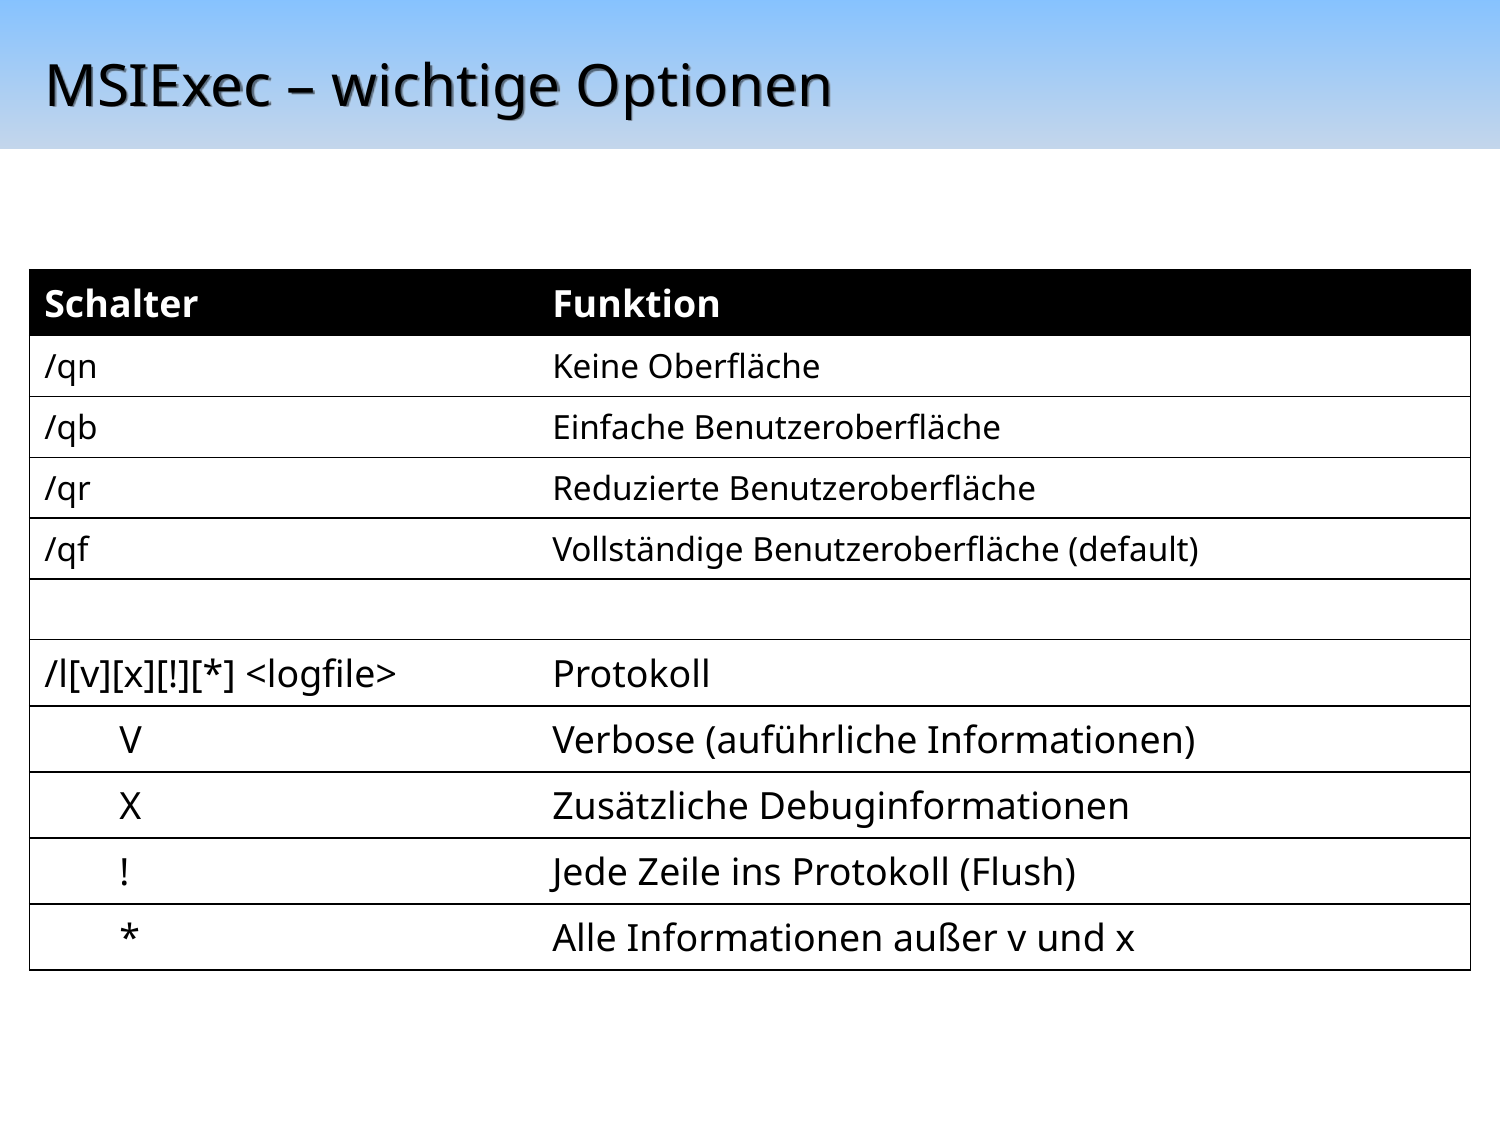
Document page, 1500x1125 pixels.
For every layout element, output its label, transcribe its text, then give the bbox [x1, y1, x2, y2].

title MSIExec – wichtige Optionen [29, 29, 1471, 138]
table_header Funktion [537, 270, 1470, 335]
table_cell /qr [30, 458, 537, 517]
table_cell /qf [30, 519, 537, 578]
table_cell Reduzierte Benutzeroberfläche [537, 458, 1470, 517]
table_cell [537, 580, 1470, 639]
table_cell /l[v][x][!][*] <logfile> [30, 640, 537, 705]
table_cell Vollständige Benutzeroberfläche (default) [537, 519, 1470, 578]
table_cell V [30, 707, 537, 771]
table_cell Verbose (auführliche Informationen) [537, 707, 1470, 771]
table_cell * [30, 905, 537, 969]
table_cell X [30, 773, 537, 837]
table_cell [30, 580, 537, 639]
table_cell Alle Informationen außer v und x [537, 905, 1470, 969]
table_cell /qb [30, 397, 537, 457]
table_cell Keine Oberfläche [537, 336, 1470, 396]
table_cell Zusätzliche Debuginformationen [537, 773, 1470, 837]
table_cell /qn [30, 336, 537, 396]
table_header Schalter [30, 270, 537, 335]
table_cell Einfache Benutzeroberfläche [537, 397, 1470, 457]
table_cell ! [30, 839, 537, 903]
table_cell Protokoll [537, 640, 1470, 705]
table_cell Jede Zeile ins Protokoll (Flush) [537, 839, 1470, 903]
